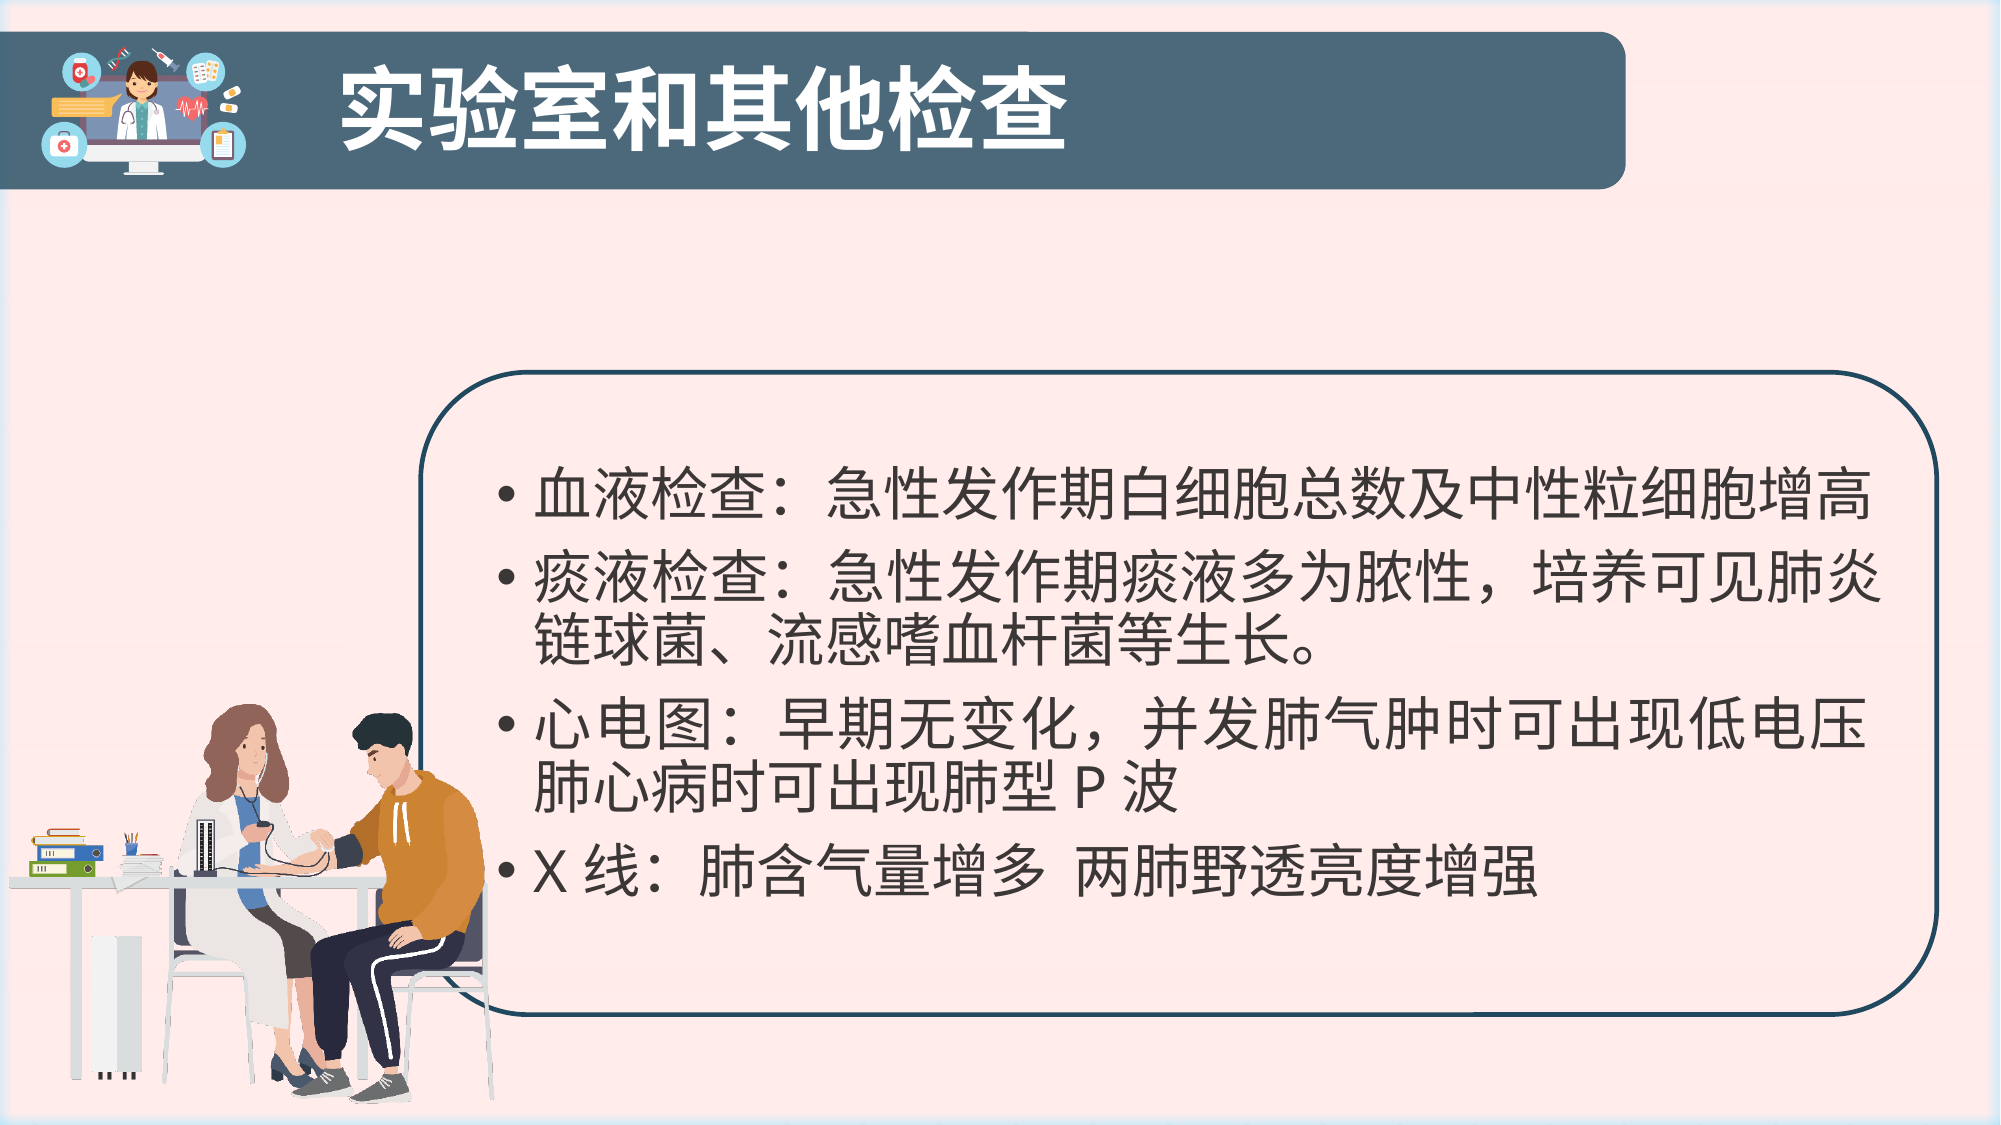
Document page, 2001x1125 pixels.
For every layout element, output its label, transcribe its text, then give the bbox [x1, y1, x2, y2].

text_box 实验室和其他检查 [321, 44, 1179, 170]
text_box 血液检查：急性发作期白细胞总数及中性粒细胞增高 痰液检查：急性发作期痰液多为脓性，培养可见肺炎链球菌、流感嗜血杆菌等生长。 心电图：早期无变化，并发肺气肿时可出现低电压 肺心病时可出现肺型P波 X线：肺含气量增多 两肺野透亮度增强 [481, 457, 1900, 1001]
text_box [3, 1, 1995, 1120]
picture [0, 5, 1989, 1125]
text_box [0, 30, 1627, 191]
text_box [0, 0, 2000, 1125]
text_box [41, 46, 246, 175]
text_box [419, 371, 1938, 990]
text_box [534, 1001, 1884, 1016]
